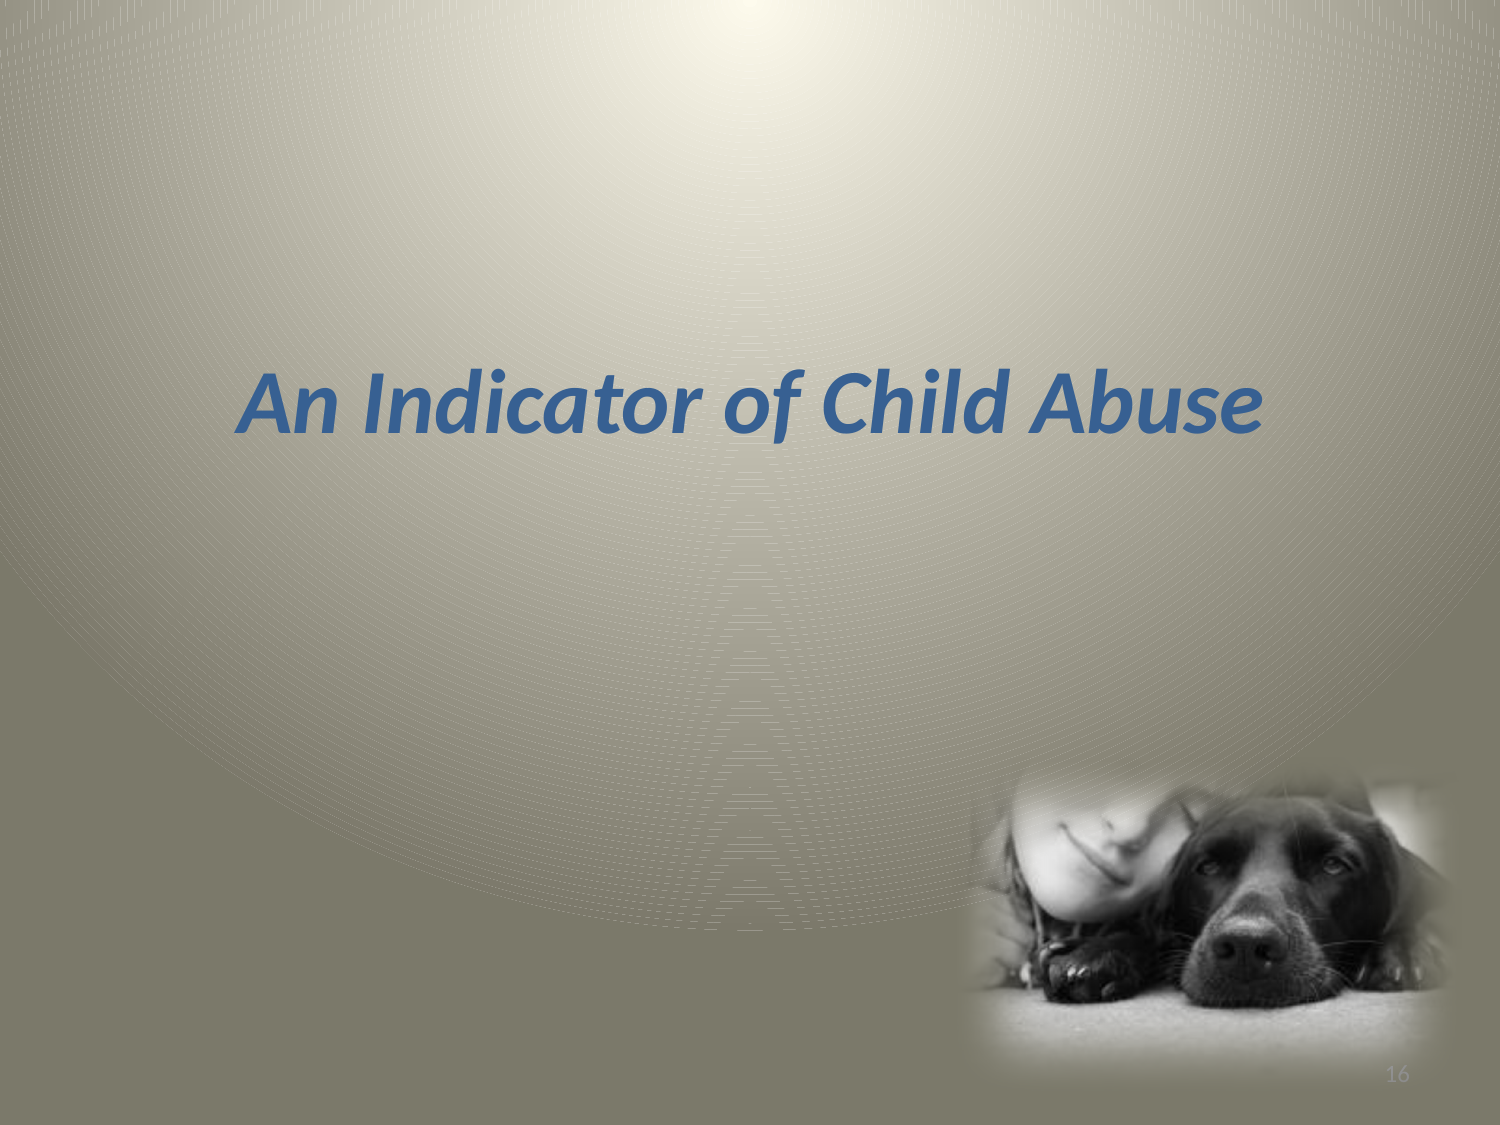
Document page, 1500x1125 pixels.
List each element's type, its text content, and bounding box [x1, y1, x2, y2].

title An Indicator of Child Abuse [76, 302, 1427, 491]
picture [1026, 831, 1388, 1022]
slide_number 16 [1074, 1042, 1425, 1103]
